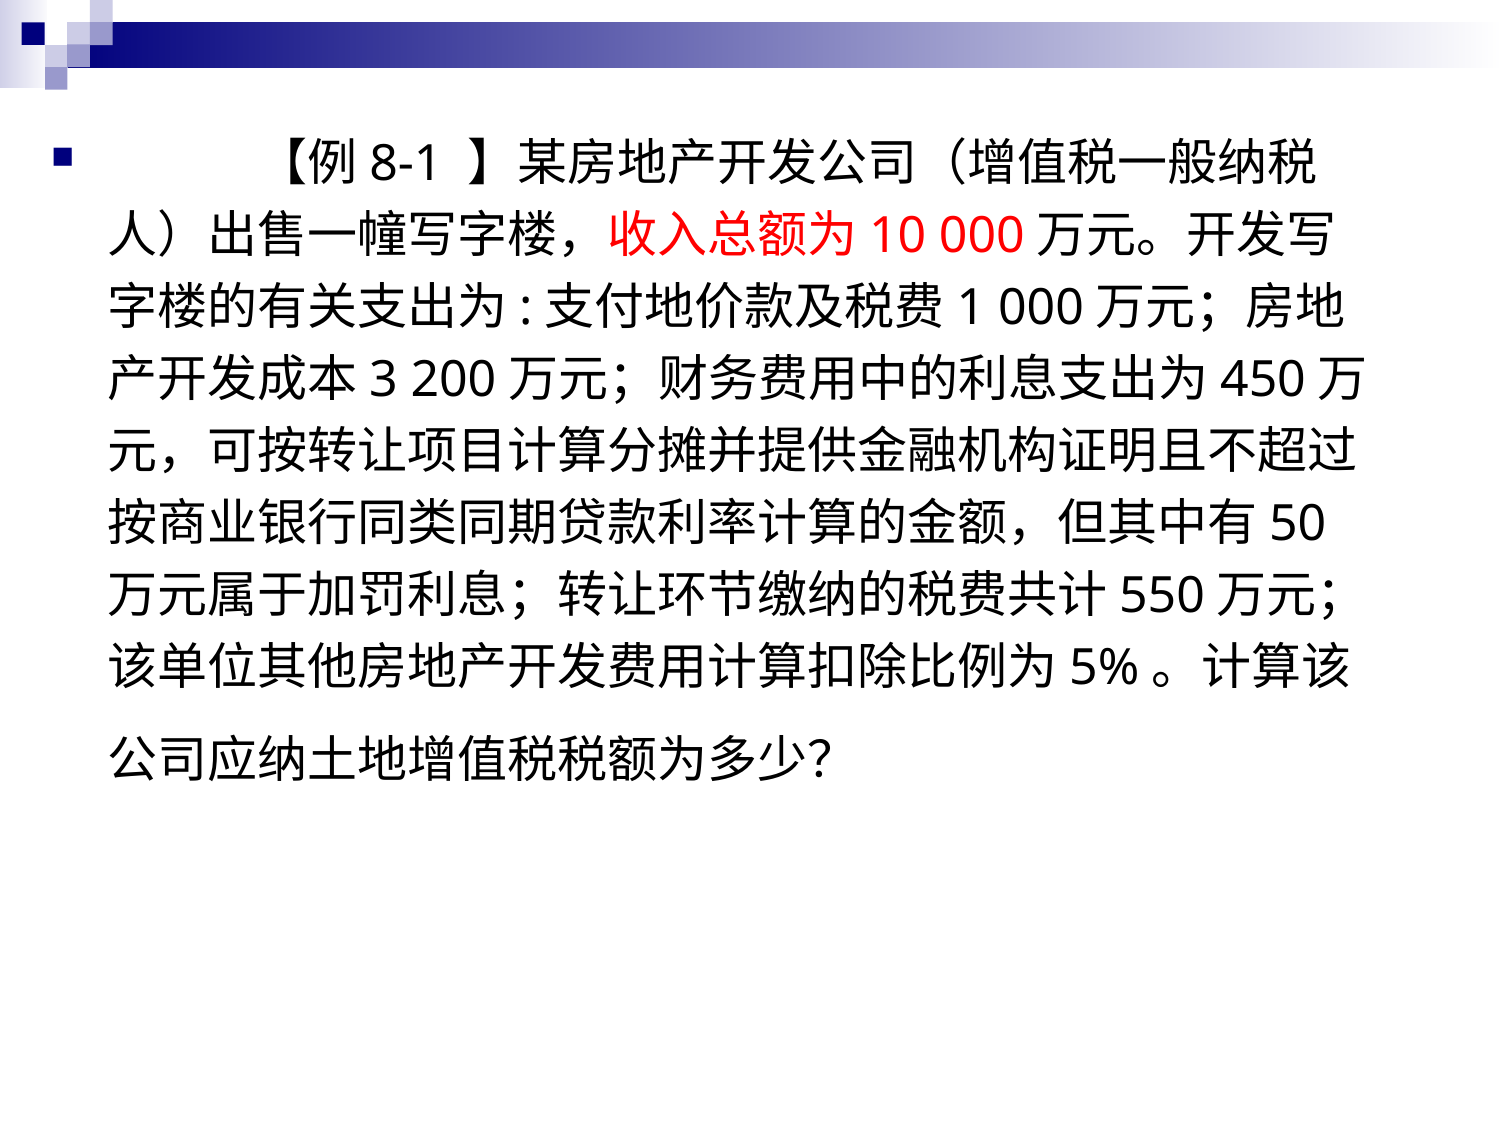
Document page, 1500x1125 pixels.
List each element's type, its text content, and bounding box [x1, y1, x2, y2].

list 【例8-1 】某房地产开发公司（增值税一般纳税人）出售一幢写字楼，收入总额为10 000万元。开发写字楼的有关支出为:支付地价款及税费1 000万元；房地产开发成本3 200万元；财务费用中的利息支出为450万元，可按转让项目计算分摊并提供金融机构证明且不超过按商业银行同类同期贷款利率计算的金额，但其中有50万元属于加罚利息；转让环节缴纳的税费共计550万元；该单位其他房地产开发费用计算扣除比例为5%。计算该公司应纳土地增值税税额为多少？ [35, 110, 1387, 749]
text_box 第二节 土地增值税应纳税额的计算 [199, 54, 1338, 140]
